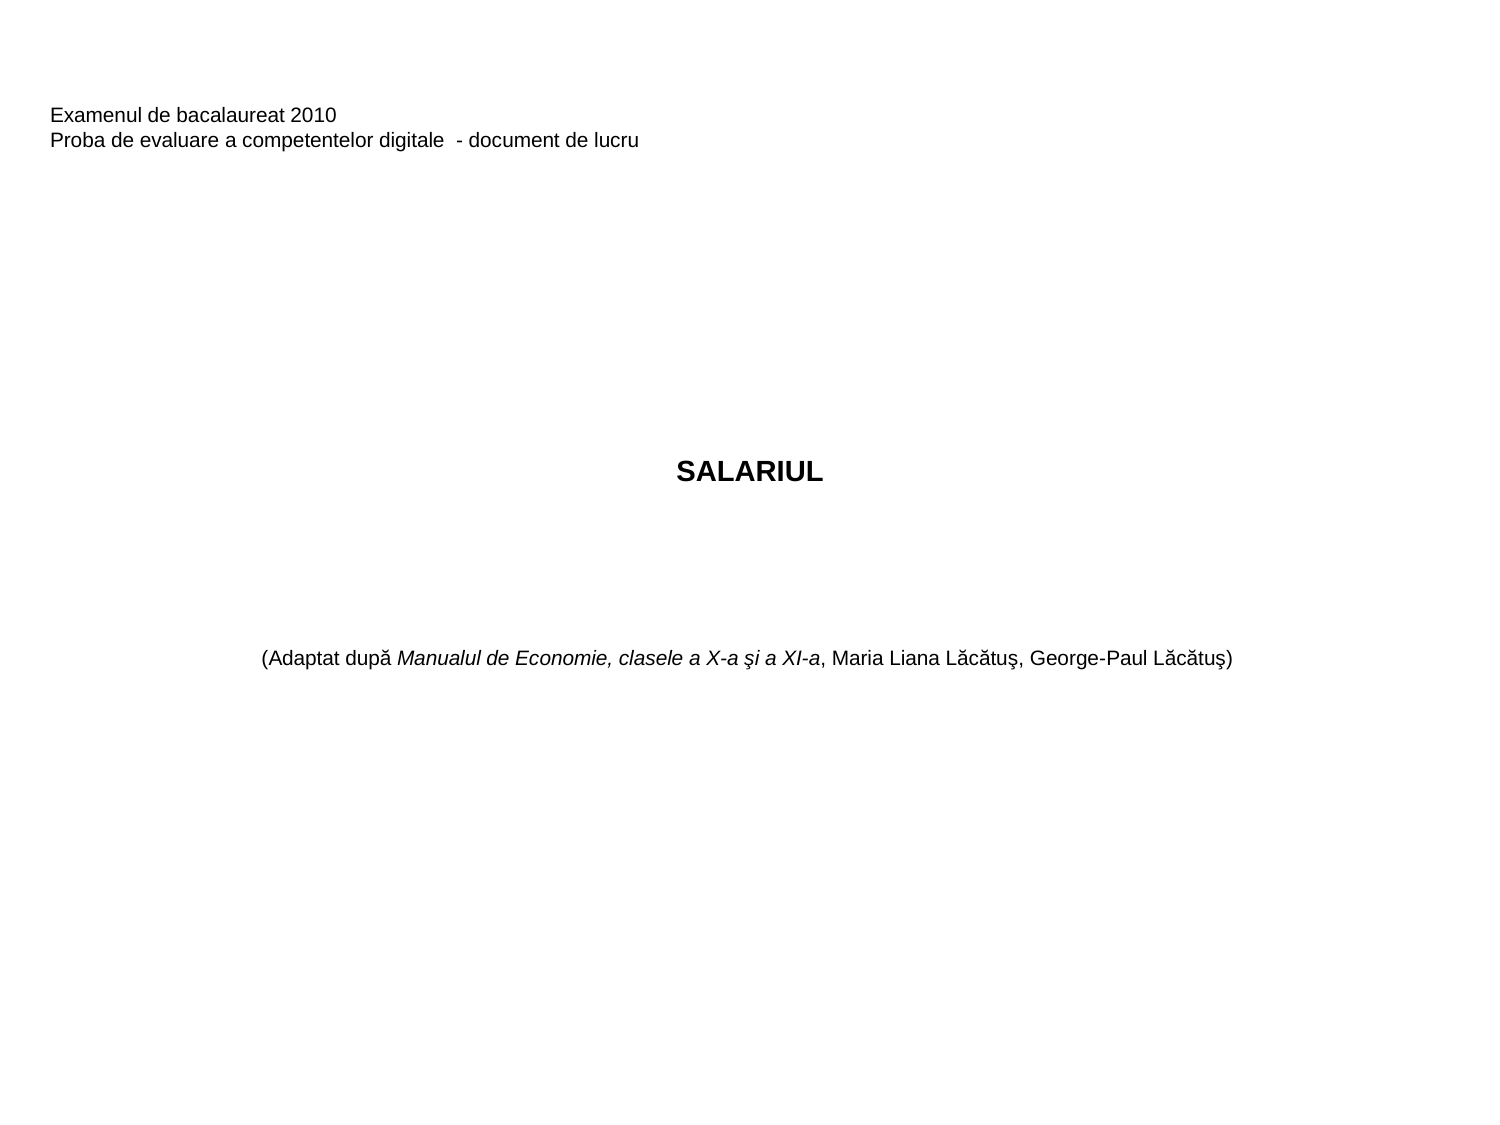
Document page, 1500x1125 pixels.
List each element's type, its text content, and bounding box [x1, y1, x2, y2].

text_box Examenul de bacalaureat 2010 Proba de evaluare a competentelor digitale - document de lucru [35, 94, 1447, 159]
subtitle (Adaptat după Manualul de Economie, clasele a X-a şi a XI-a, Maria Liana Lăcătuş, George-Paul Lăcătuş) [224, 637, 1276, 751]
title SALARIUL [112, 349, 1388, 591]
